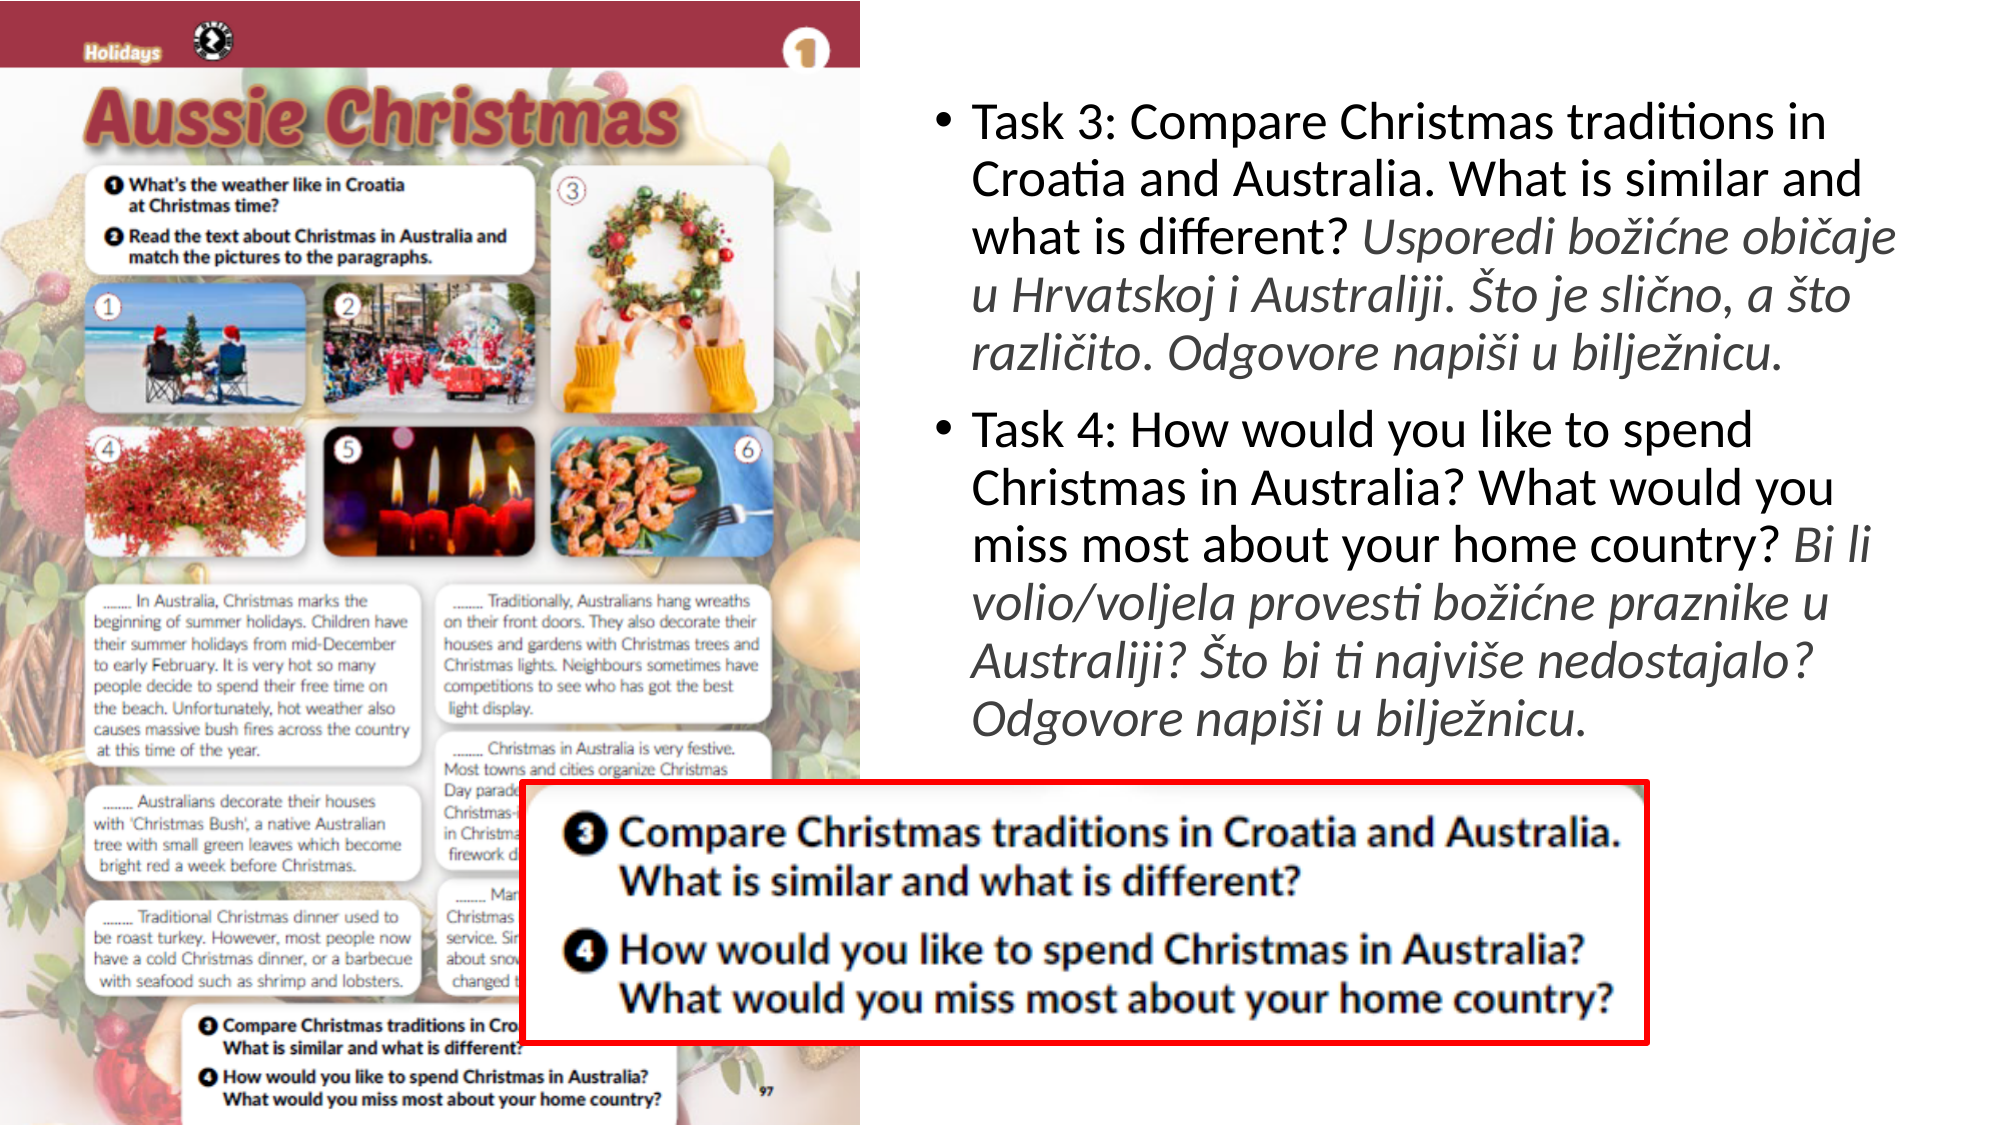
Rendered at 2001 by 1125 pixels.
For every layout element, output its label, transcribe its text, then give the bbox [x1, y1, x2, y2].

list Task 3: Compare Christmas traditions in Croatia and Australia. What is similar and what is different? Usporedi božićne običaje u Hrvatskoj i Australiji. Što je slično, a što različito. Odgovore napiši u bilježnicu. Task 4: How would you like to spend Christmas in Australia? What would you miss most about your home country? Bi li volio/voljela provesti božićne praznike u Australiji? Što bi ti najviše nedostajalo? Odgovore napiši u bilježnicu. [919, 85, 1924, 800]
picture [0, 1, 1645, 1125]
